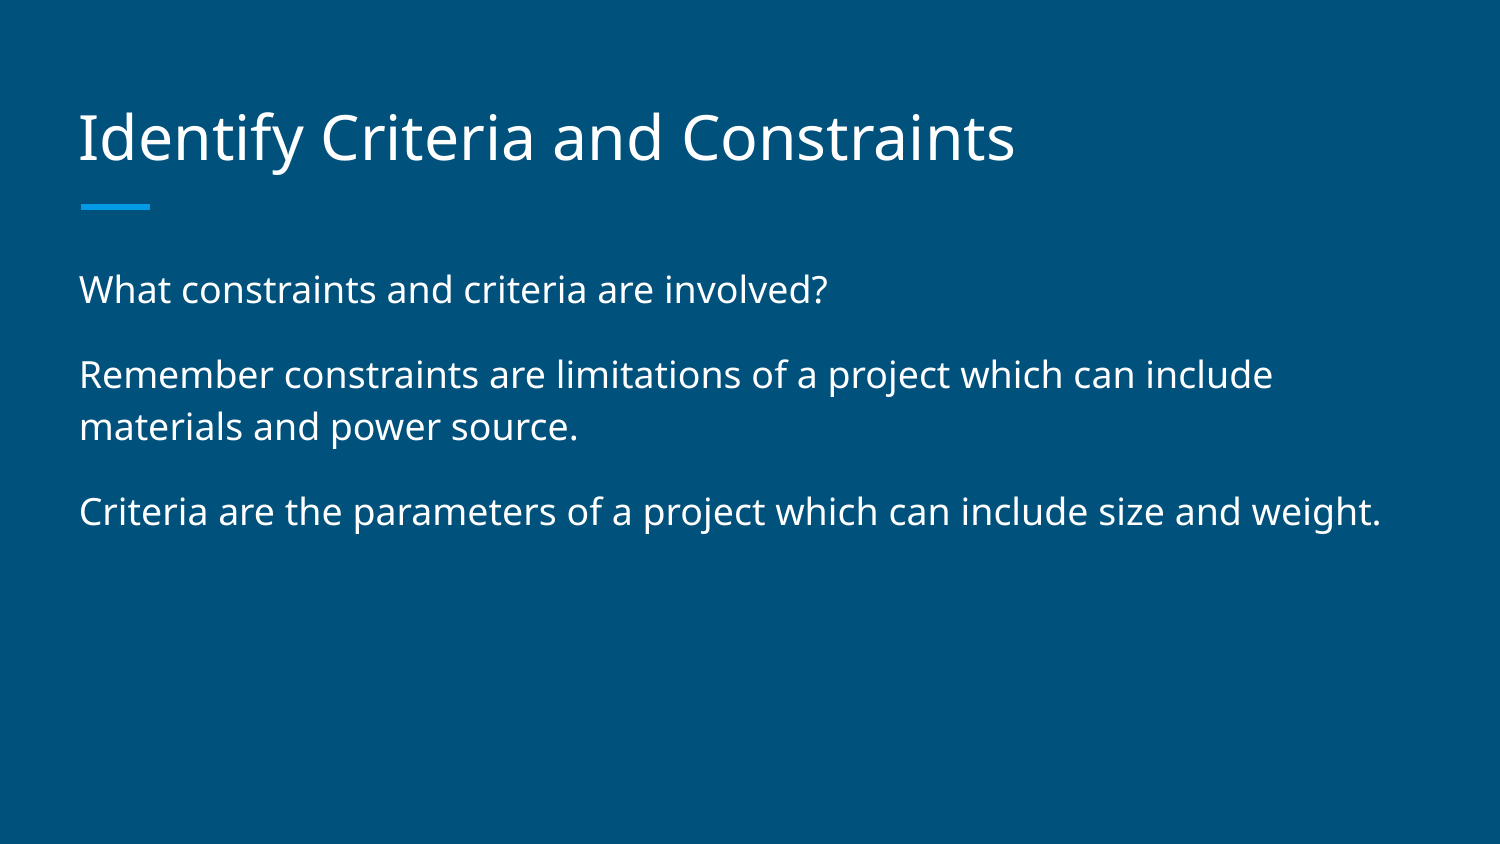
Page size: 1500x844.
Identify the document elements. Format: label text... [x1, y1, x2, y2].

list What constraints and criteria are involved? Remember constraints are limitations of a project which can include materials and power source. Criteria are the parameters of a project which can include size and weight. [63, 244, 1437, 750]
title Identify Criteria and Constraints [63, 75, 1437, 188]
